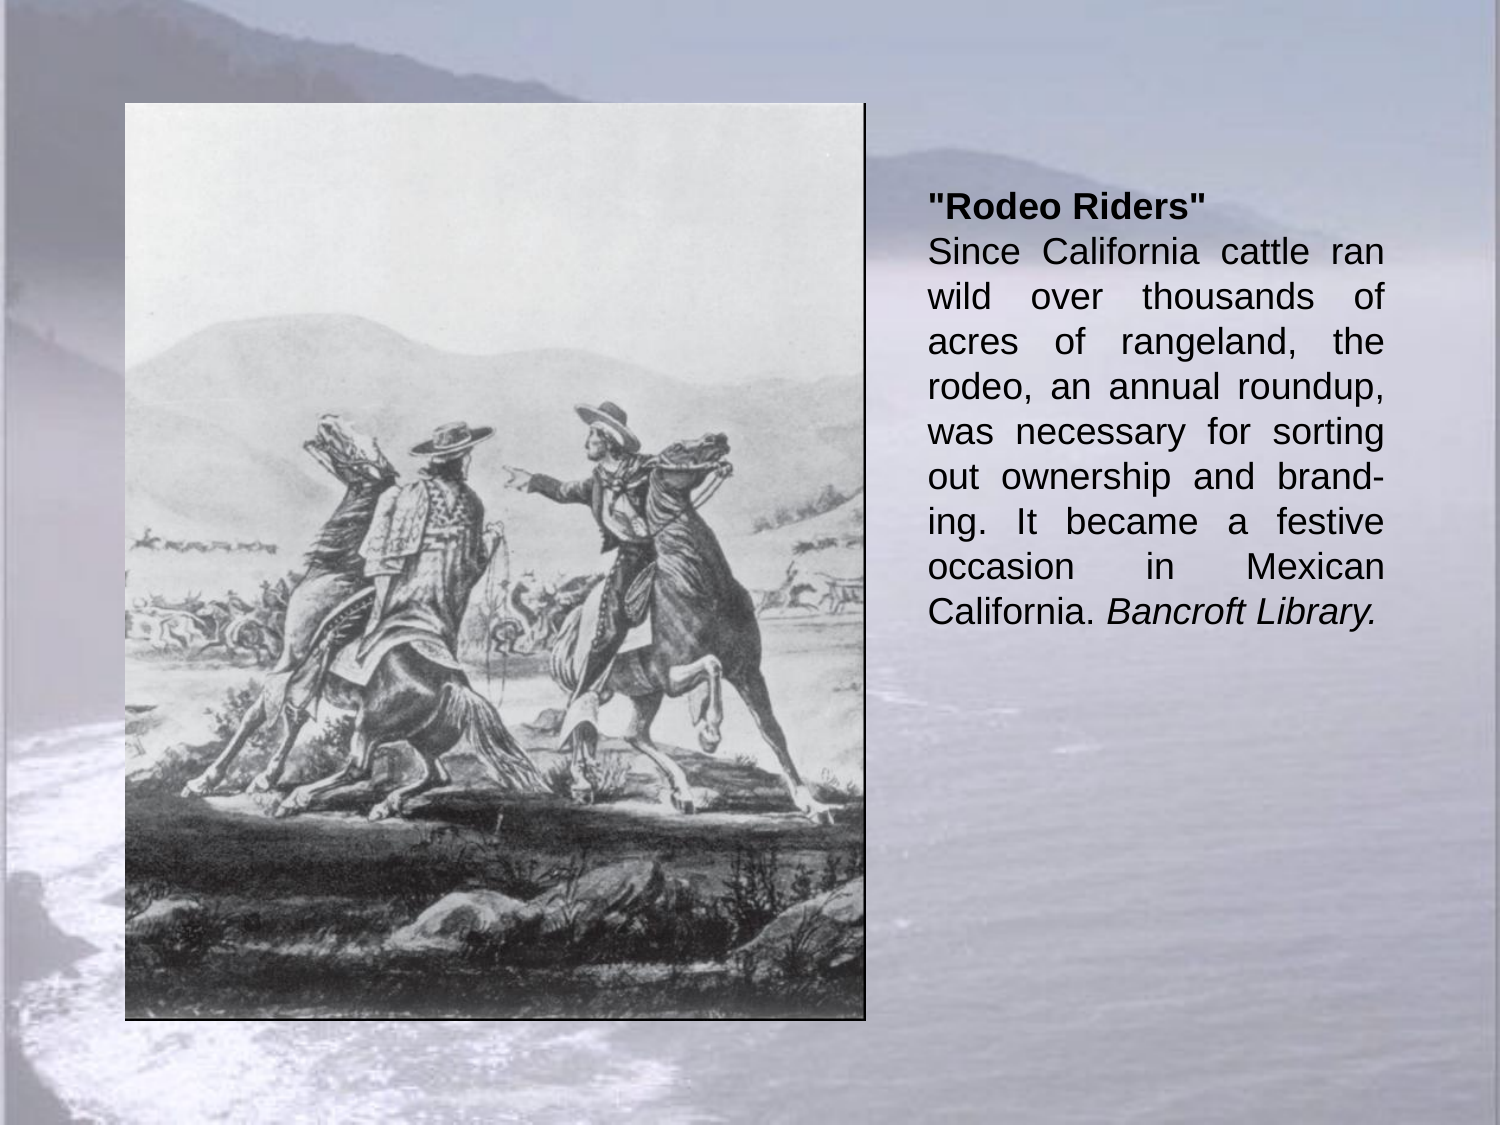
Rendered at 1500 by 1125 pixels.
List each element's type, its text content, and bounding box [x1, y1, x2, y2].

text_box "Rodeo Riders" Since California cattle ran wild over thousands of acres of rangeland, the rodeo, an annual roundup, was necessary for sorting out ownership and brand-ing. It became a festive occasion in Mexican California. Bancroft Library. [912, 174, 1400, 690]
picture [0, 0, 1500, 1125]
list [124, 103, 867, 1022]
